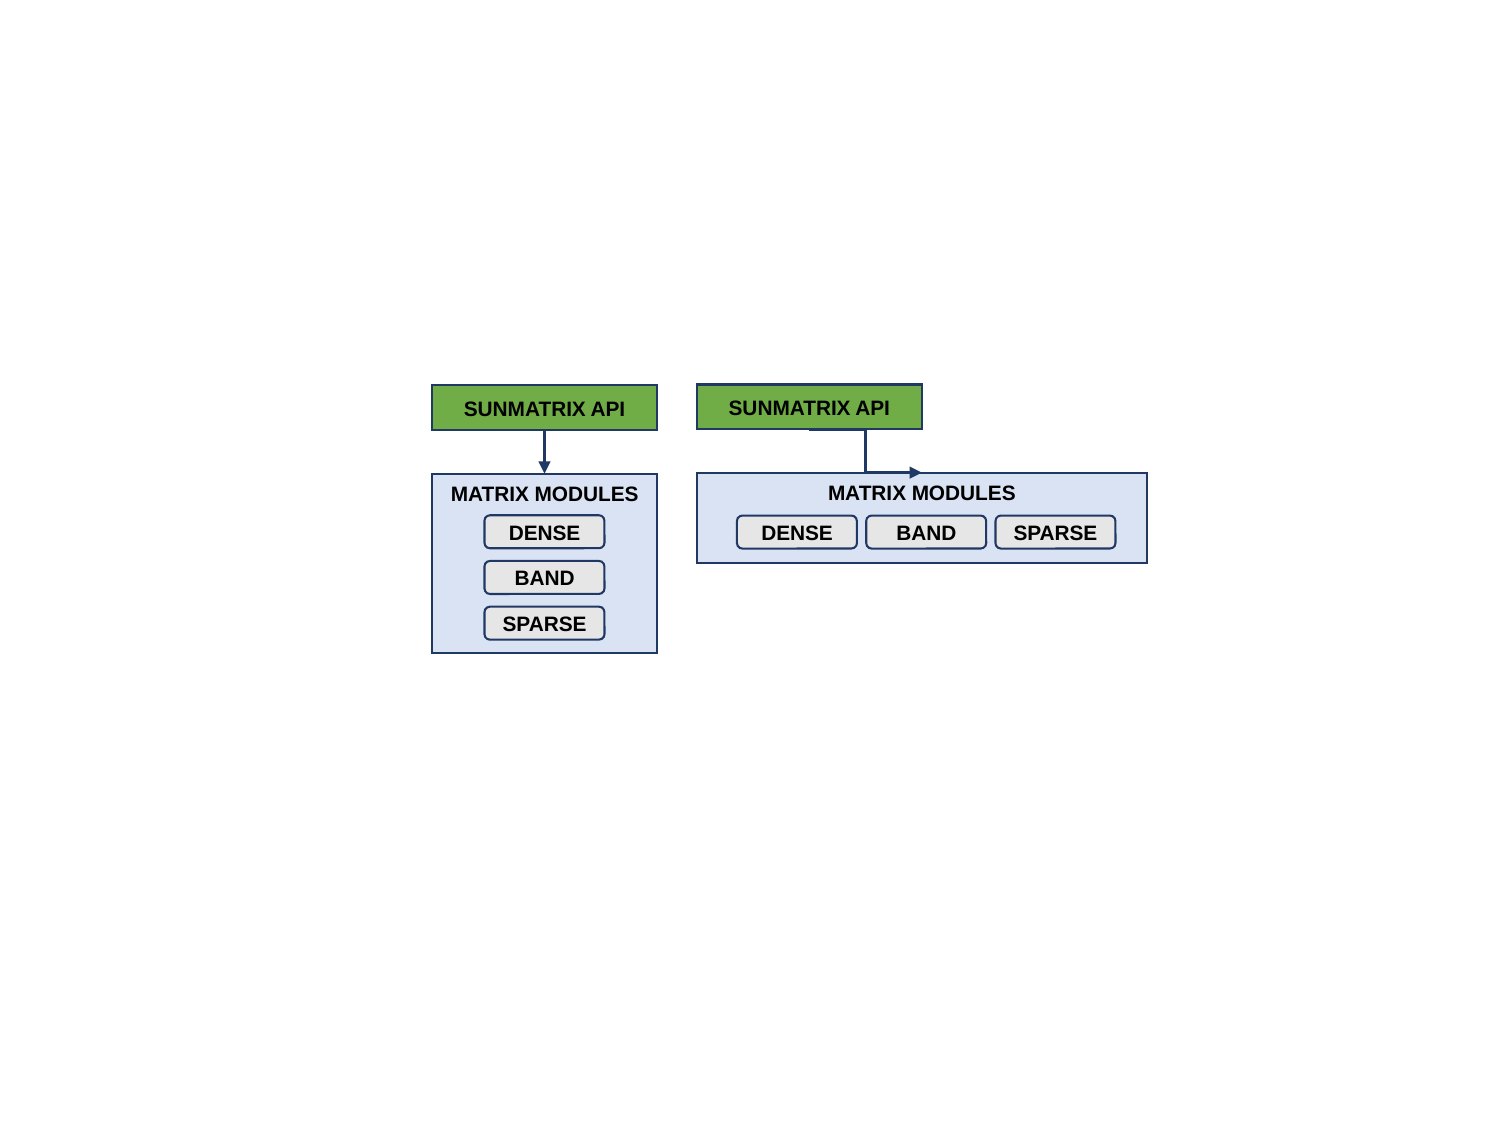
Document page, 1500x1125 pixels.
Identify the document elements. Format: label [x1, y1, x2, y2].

text_box [696, 384, 1147, 563]
text_box [431, 385, 657, 654]
